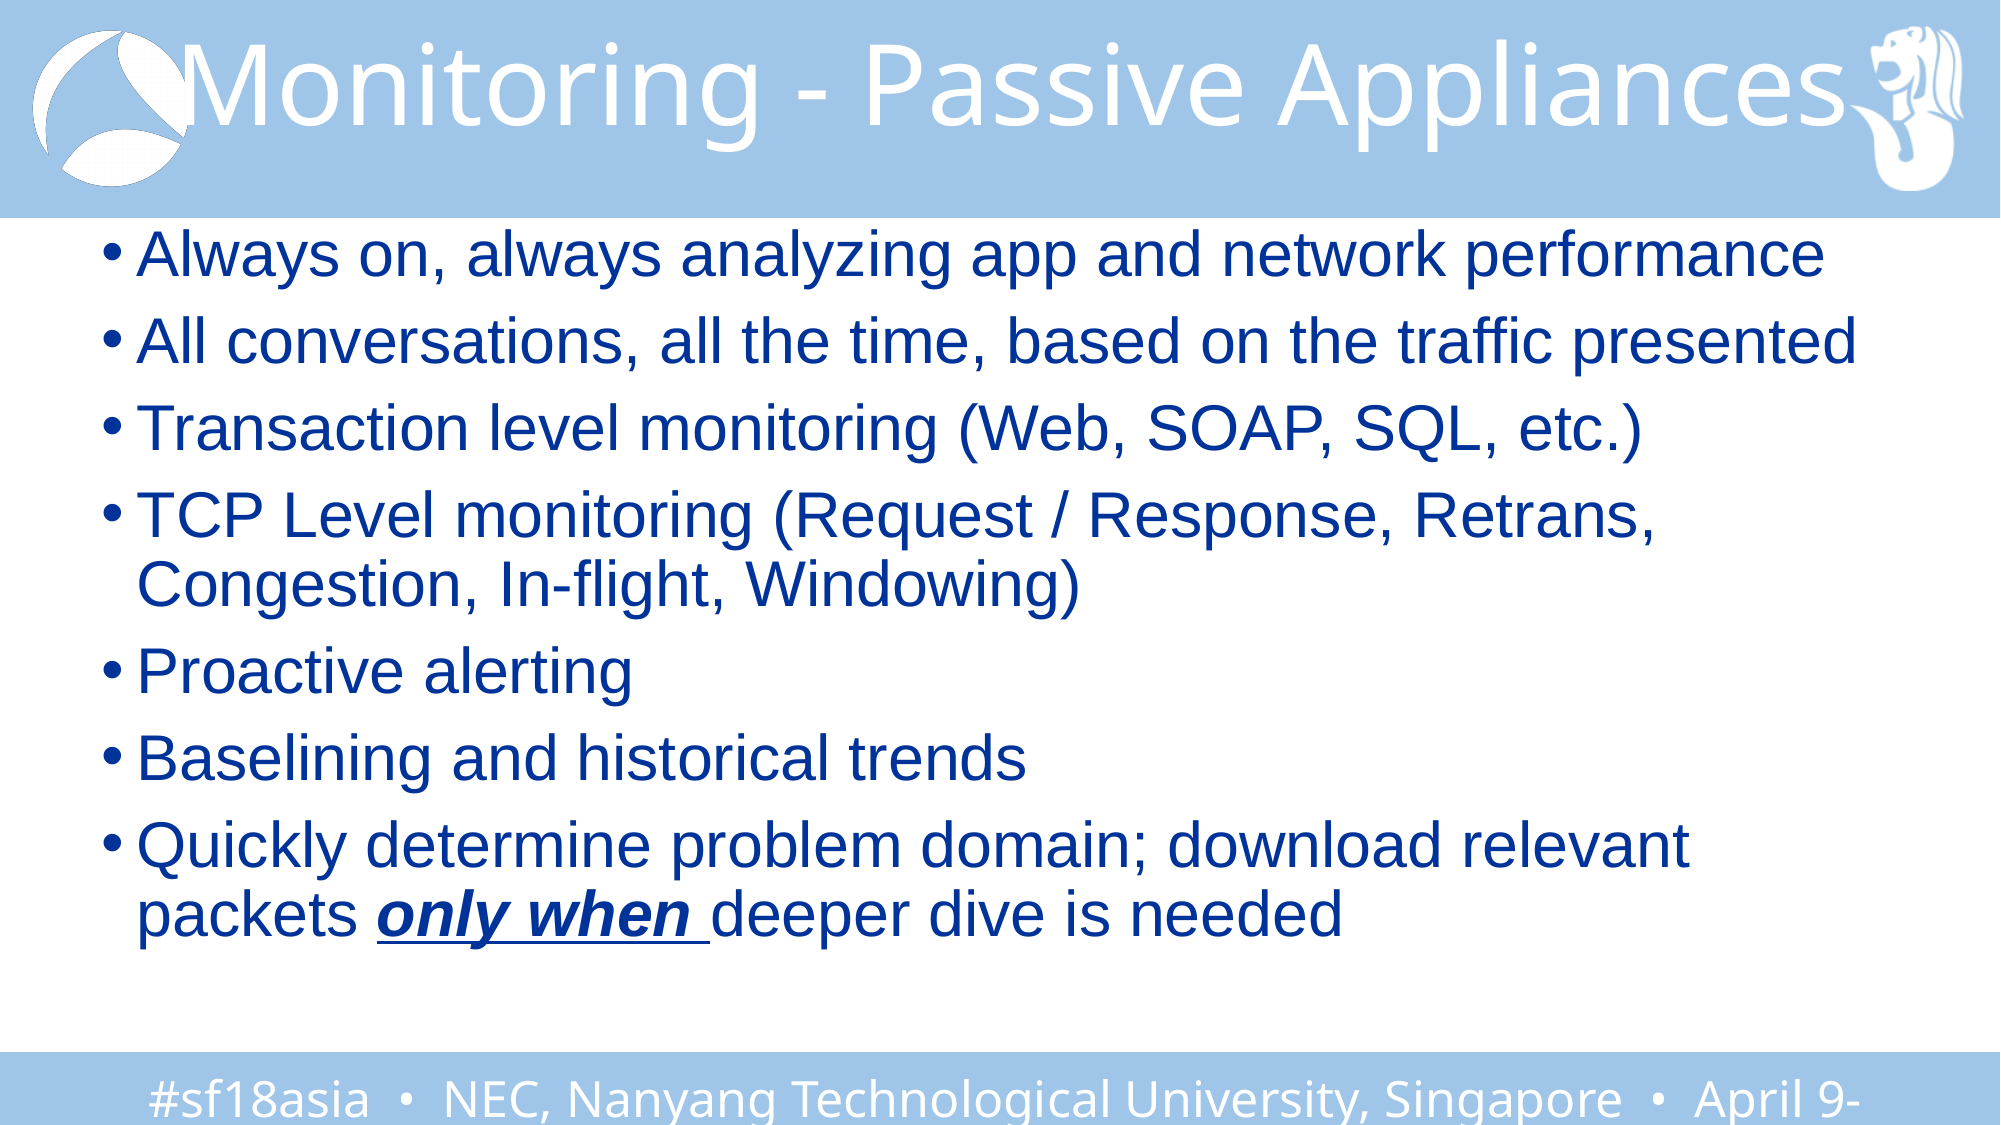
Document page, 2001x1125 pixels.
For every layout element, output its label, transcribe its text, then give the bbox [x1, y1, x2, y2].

list Always on, always analyzing app and network performance All conversations, all the time, based on the traffic presented Transaction level monitoring (Web, SOAP, SQL, etc.) TCP Level monitoring (Request / Response, Retrans, Congestion, In-flight, Windowing) Proactive alerting Baselining and historical trends Quickly determine problem domain; download relevant packets only when deeper dive is needed [86, 205, 1914, 1068]
picture [1849, 155, 1964, 191]
title Monitoring - Passive Appliances [31, 24, 1994, 155]
picture [32, 155, 190, 187]
